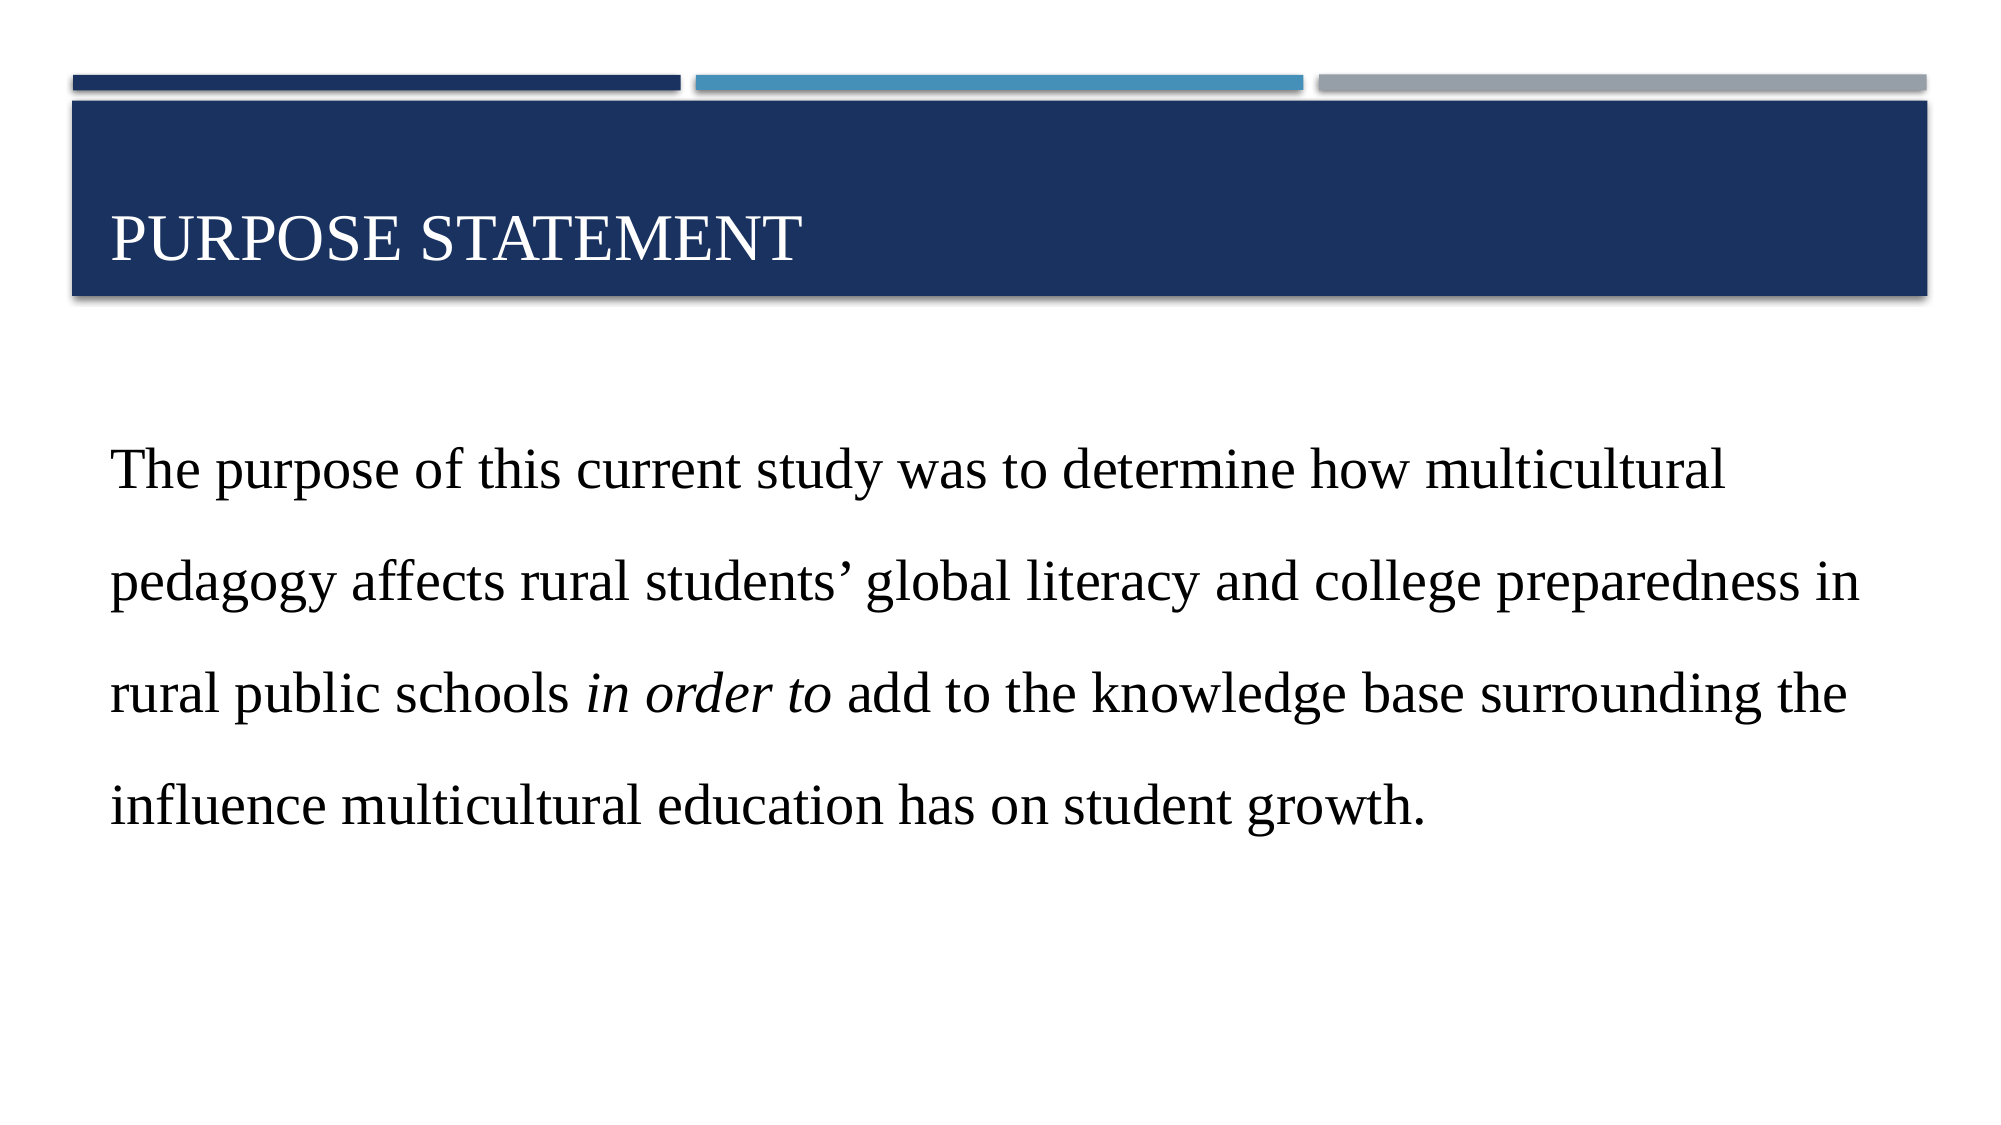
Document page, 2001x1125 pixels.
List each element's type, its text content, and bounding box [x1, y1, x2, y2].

title Purpose statement [95, 115, 1905, 282]
list The purpose of this current study was to determine how multicultural pedagogy affects rural students’ global literacy and college preparedness in rural public schools in order to add to the knowledge base surrounding the influence multicultural education has on student growth. [95, 439, 1905, 785]
